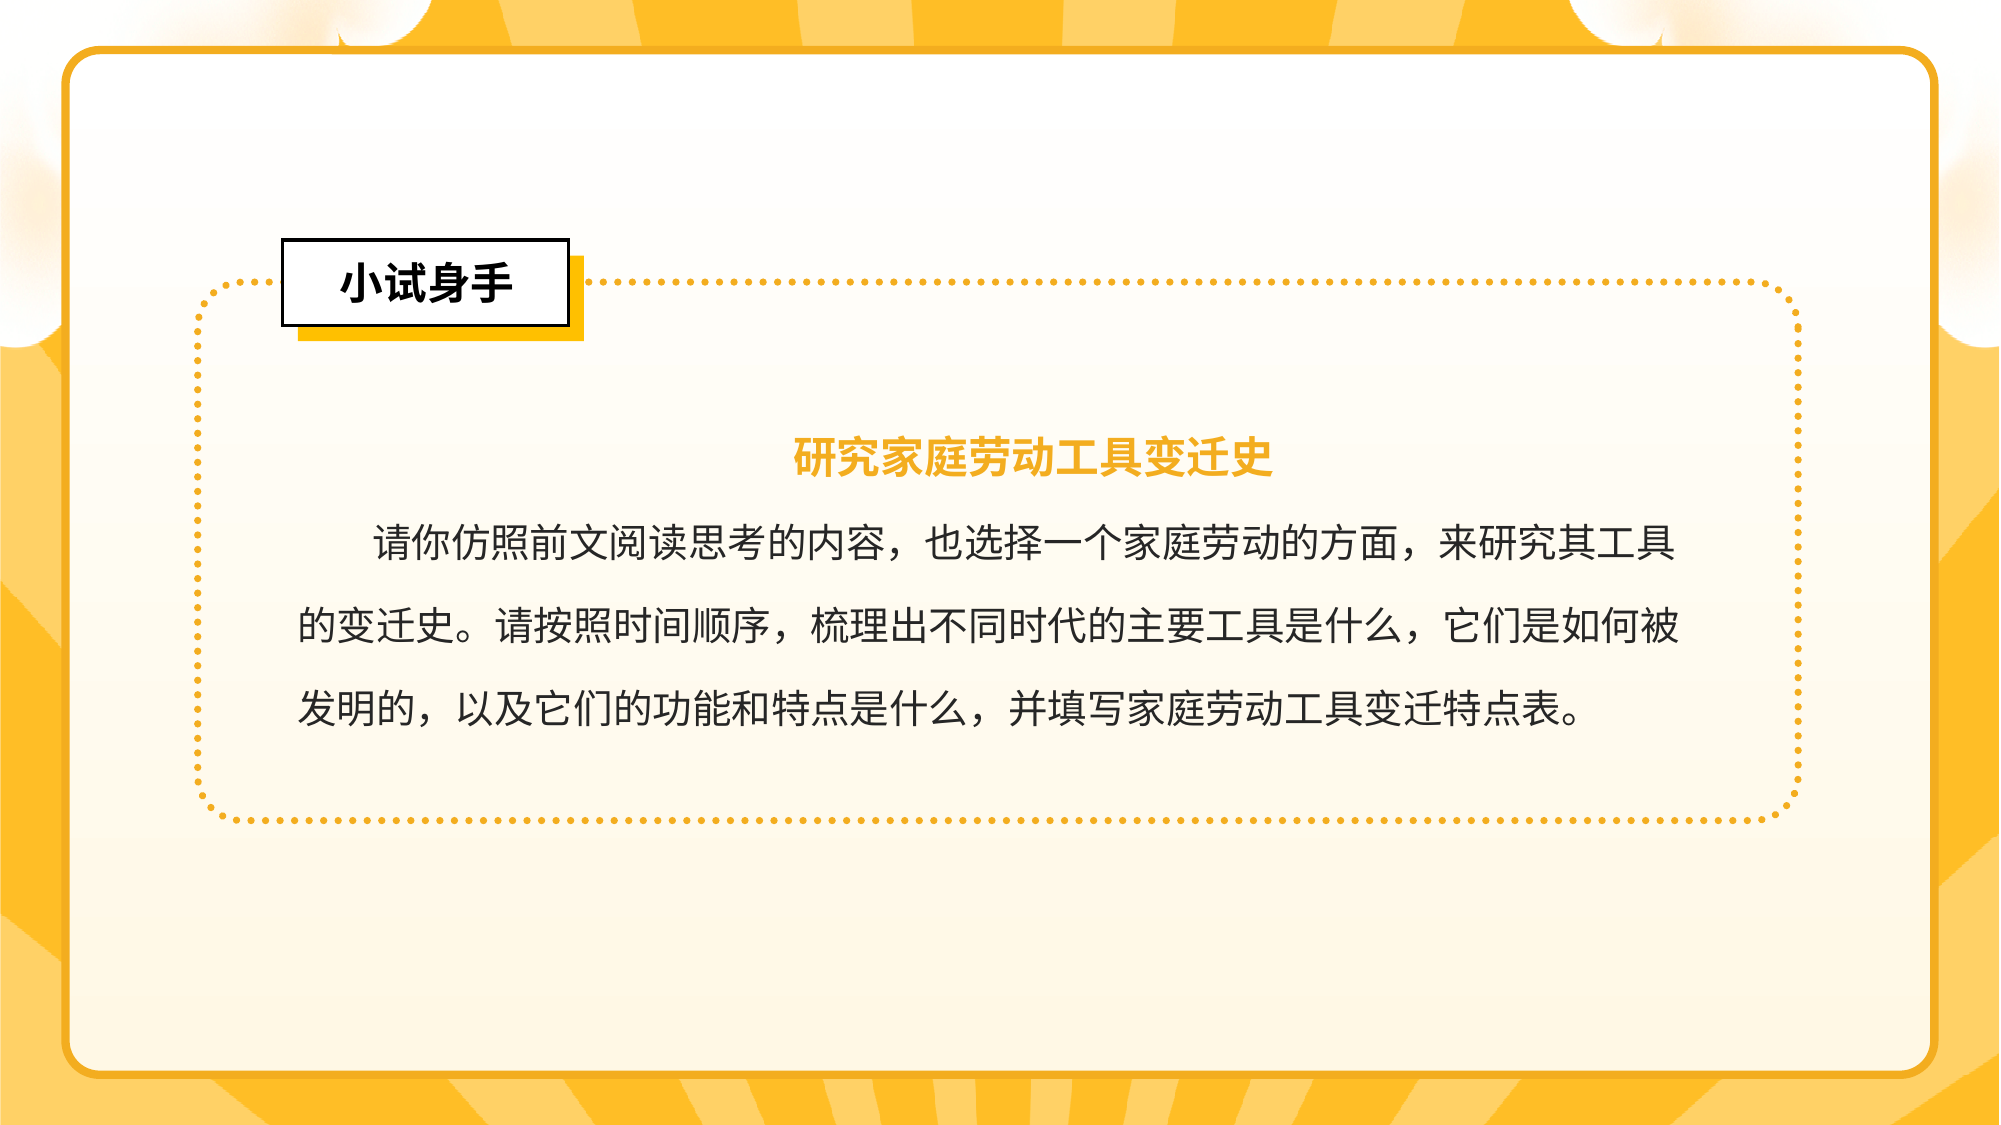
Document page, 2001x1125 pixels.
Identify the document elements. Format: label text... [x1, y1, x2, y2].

text_box 研究家庭劳动工具变迁史 请你仿照前文阅读思考的内容，也选择一个家庭劳动的方面，来研究其工具的变迁史。请按照时间顺序，梳理出不同时代的主要工具是什么，它们是如何被发明的，以及它们的功能和特点是什么，并填写家庭劳动工具变迁特点表。 [282, 382, 1711, 739]
text_box [297, 255, 585, 342]
text_box 小试身手 [308, 248, 546, 316]
text_box [196, 281, 1800, 822]
text_box [281, 239, 569, 327]
picture [0, 0, 2000, 1125]
